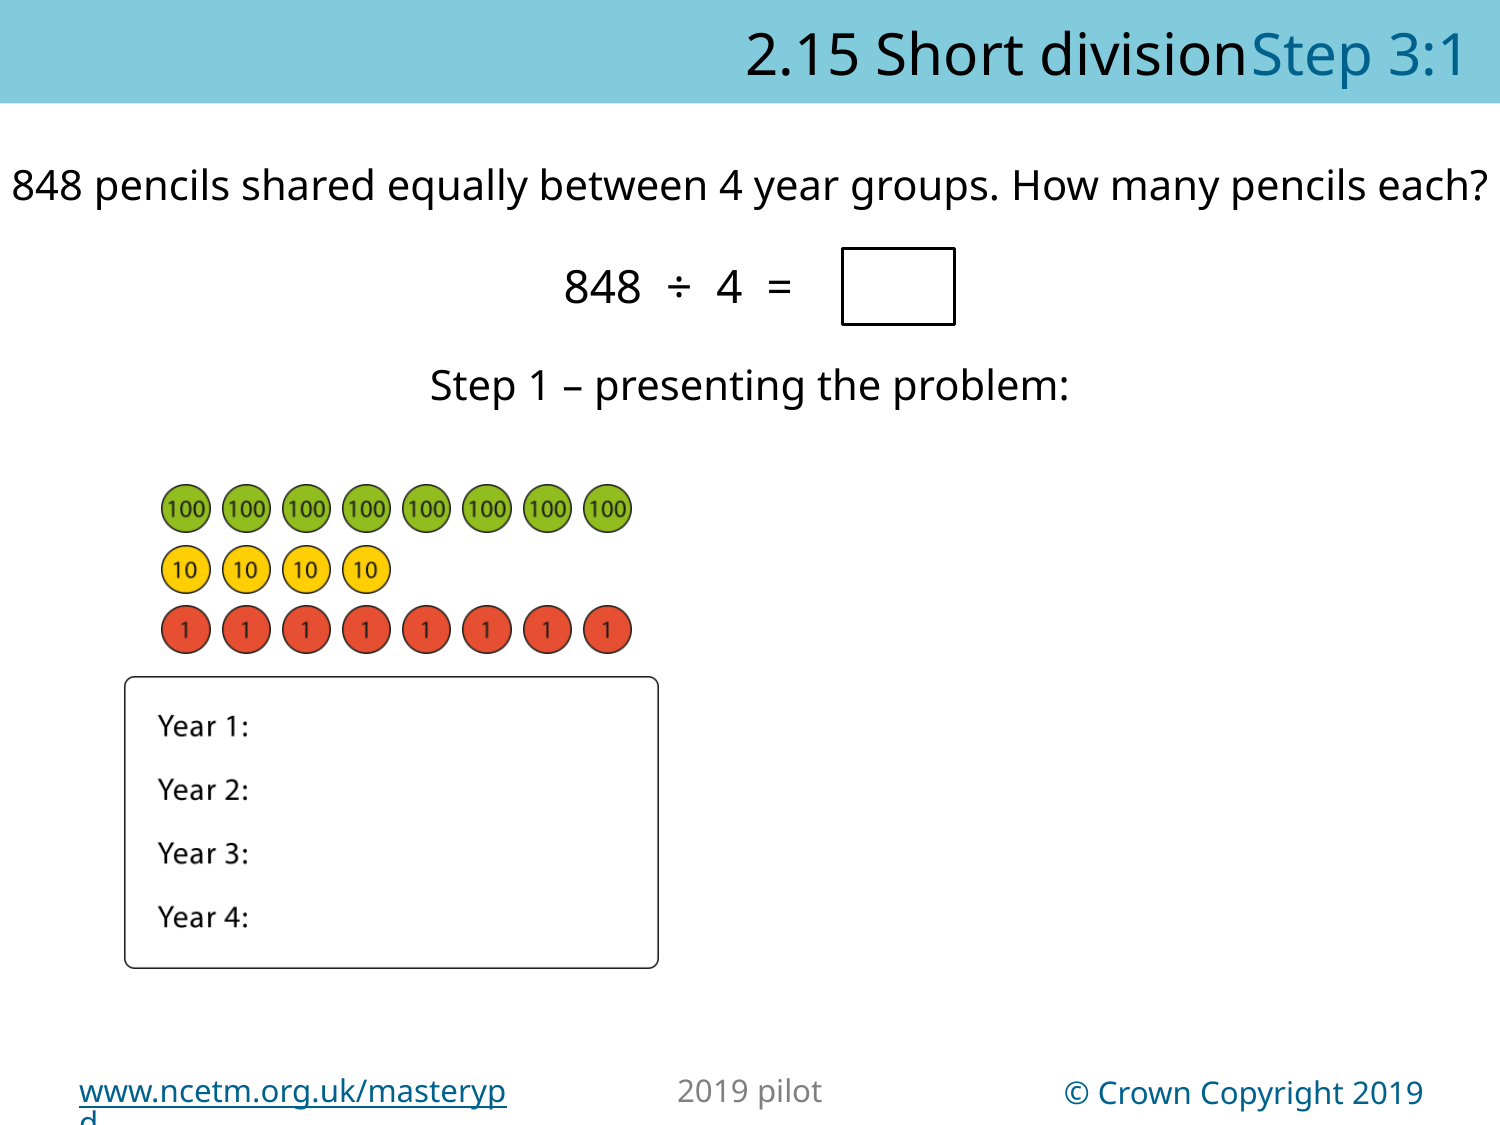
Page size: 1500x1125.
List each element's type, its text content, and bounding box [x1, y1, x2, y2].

list 2.15 Short division Step 3:1 [0, 0, 1500, 104]
text_box 848 pencils shared equally between 4 year groups. How many pencils each? [0, 150, 1500, 216]
text_box 848 ÷ 4 = [548, 250, 808, 321]
text_box [842, 248, 955, 325]
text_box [123, 437, 659, 969]
text_box Step 1 – presenting the problem: [414, 351, 1086, 417]
